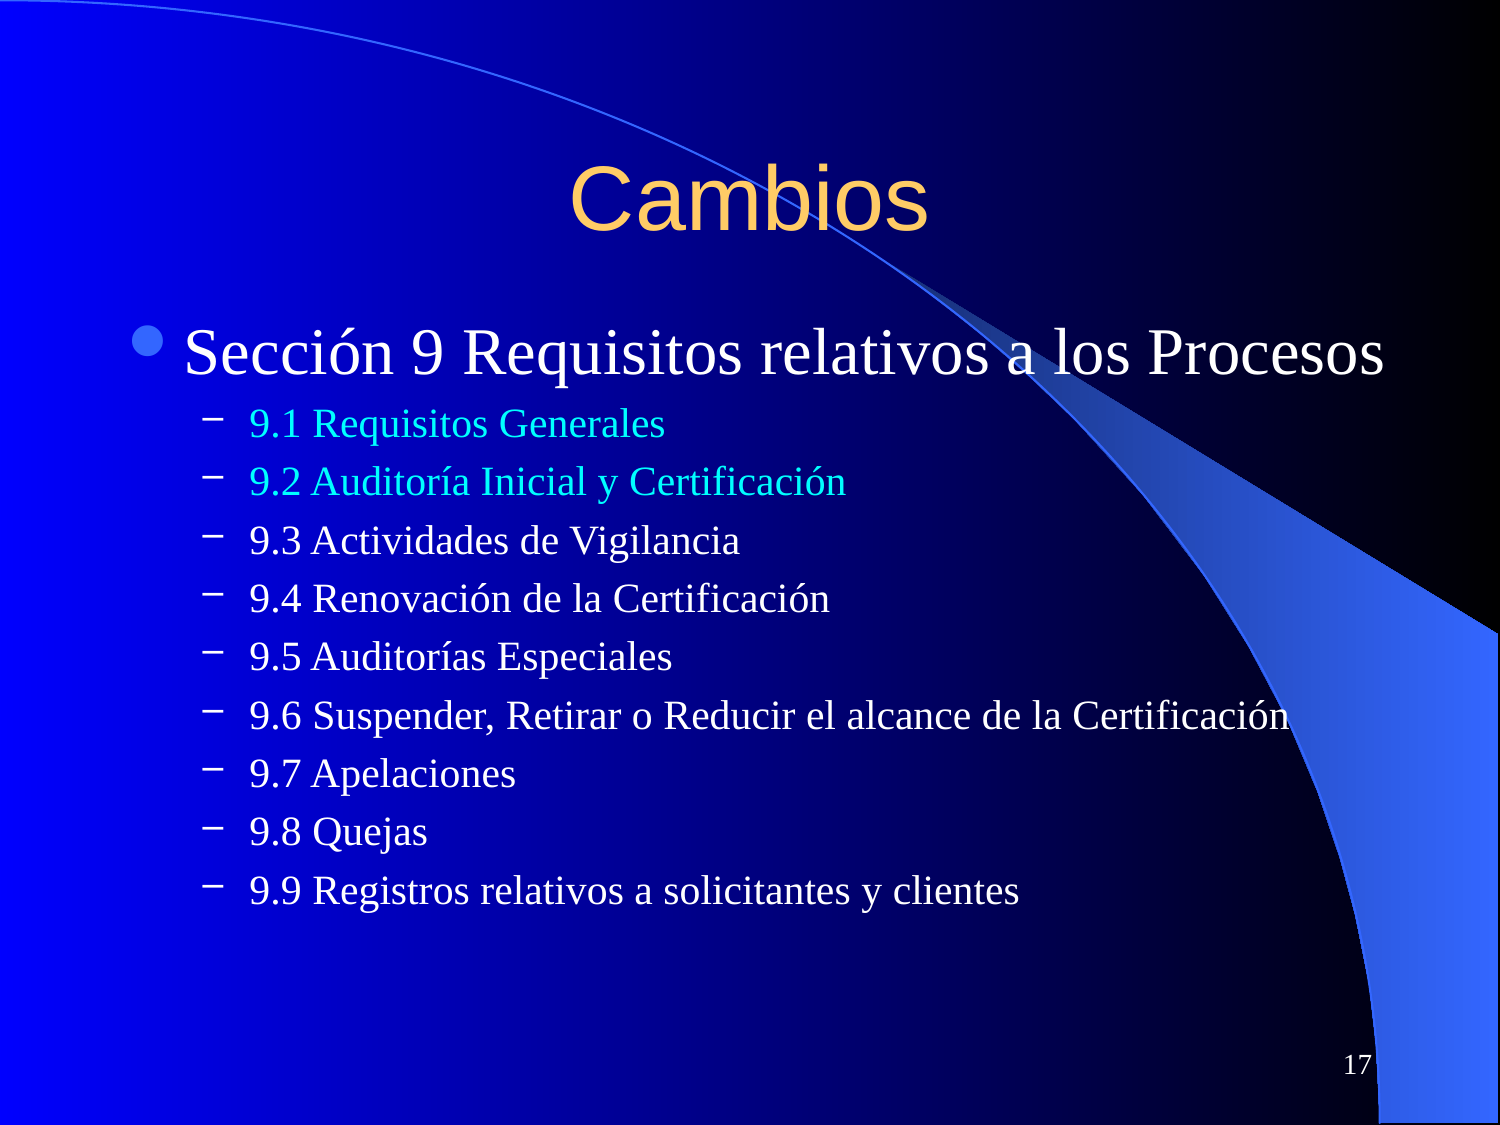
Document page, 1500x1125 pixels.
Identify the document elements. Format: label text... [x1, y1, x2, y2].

slide_number 17 [1074, 1024, 1388, 1101]
title Cambios [112, 99, 1388, 288]
list Sección 9 Requisitos relativos a los Procesos 9.1 Requisitos Generales 9.2 Auditoría Inicial y Certificación 9.3 Actividades de Vigilancia 9.4 Renovación de la Certificación 9.5 Auditorías Especiales 9.6 Suspender, Retirar o Reducir el alcance de la Certificación 9.7 Apelaciones 9.8 Quejas 9.9 Registros relativos a solicitantes y clientes [112, 299, 1451, 1001]
